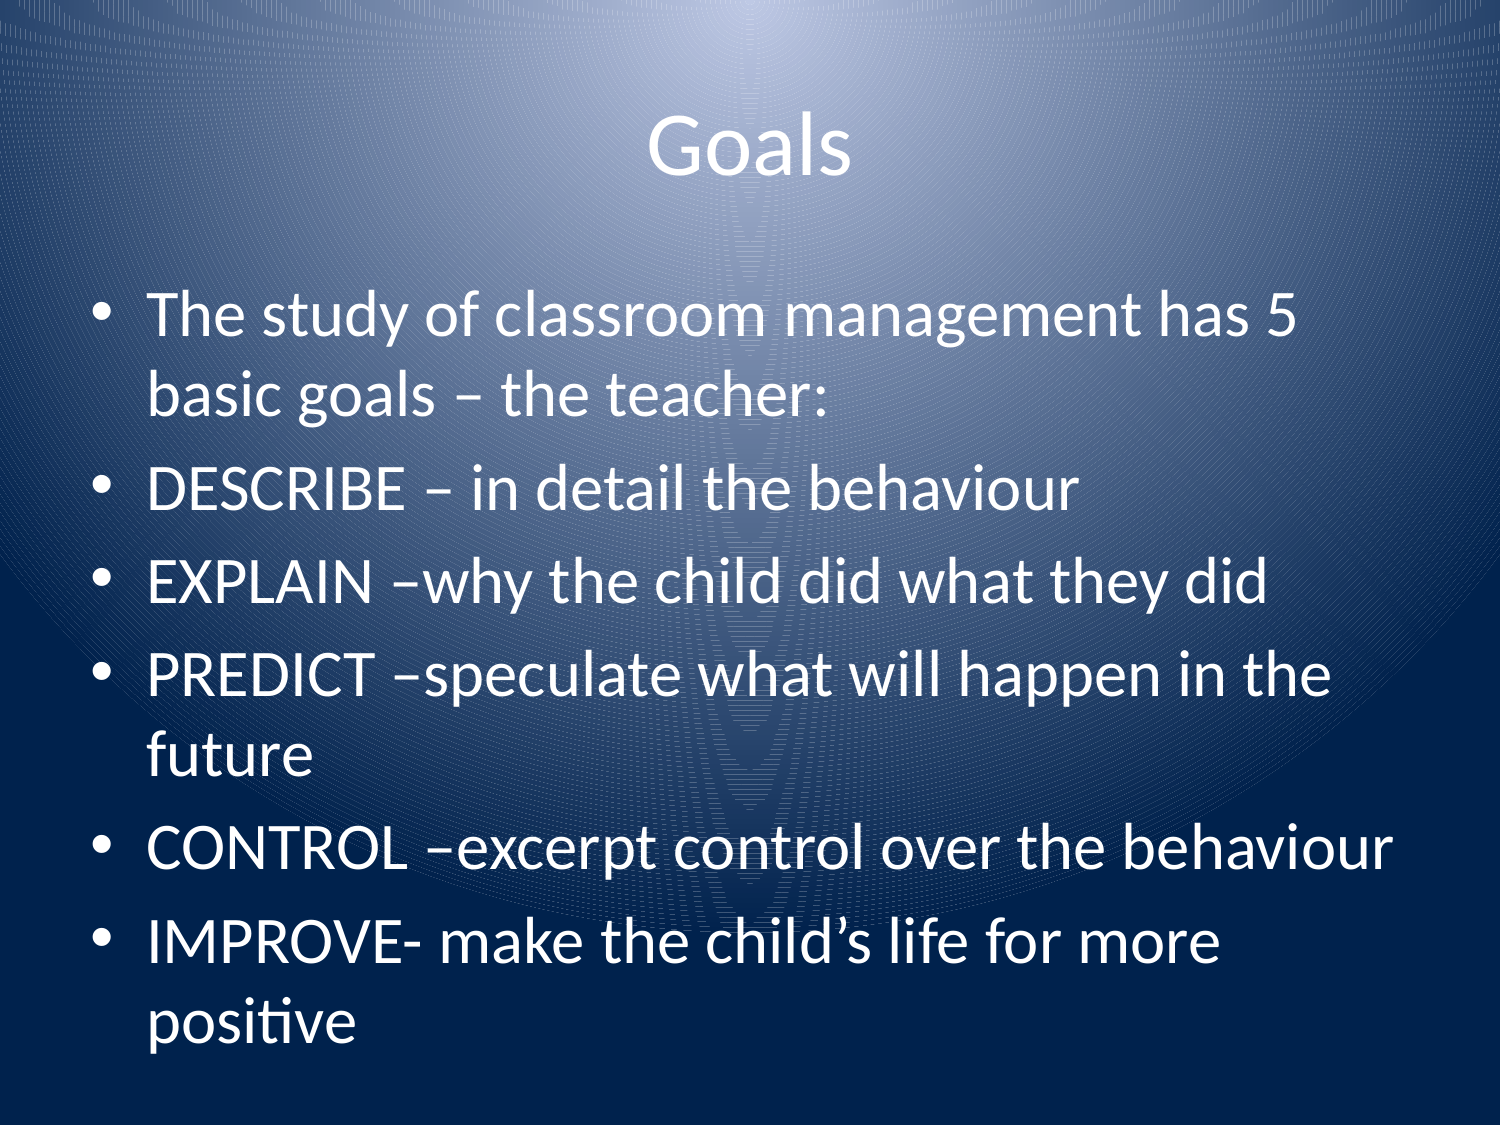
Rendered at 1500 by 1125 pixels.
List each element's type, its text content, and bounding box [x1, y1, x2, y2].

list The study of classroom management has 5 basic goals – the teacher: DESCRIBE – in detail the behaviour EXPLAIN –why the child did what they did PREDICT –speculate what will happen in the future CONTROL –excerpt control over the behaviour IMPROVE- make the child’s life for more positive [75, 262, 1425, 1005]
title Goals [75, 45, 1425, 233]
